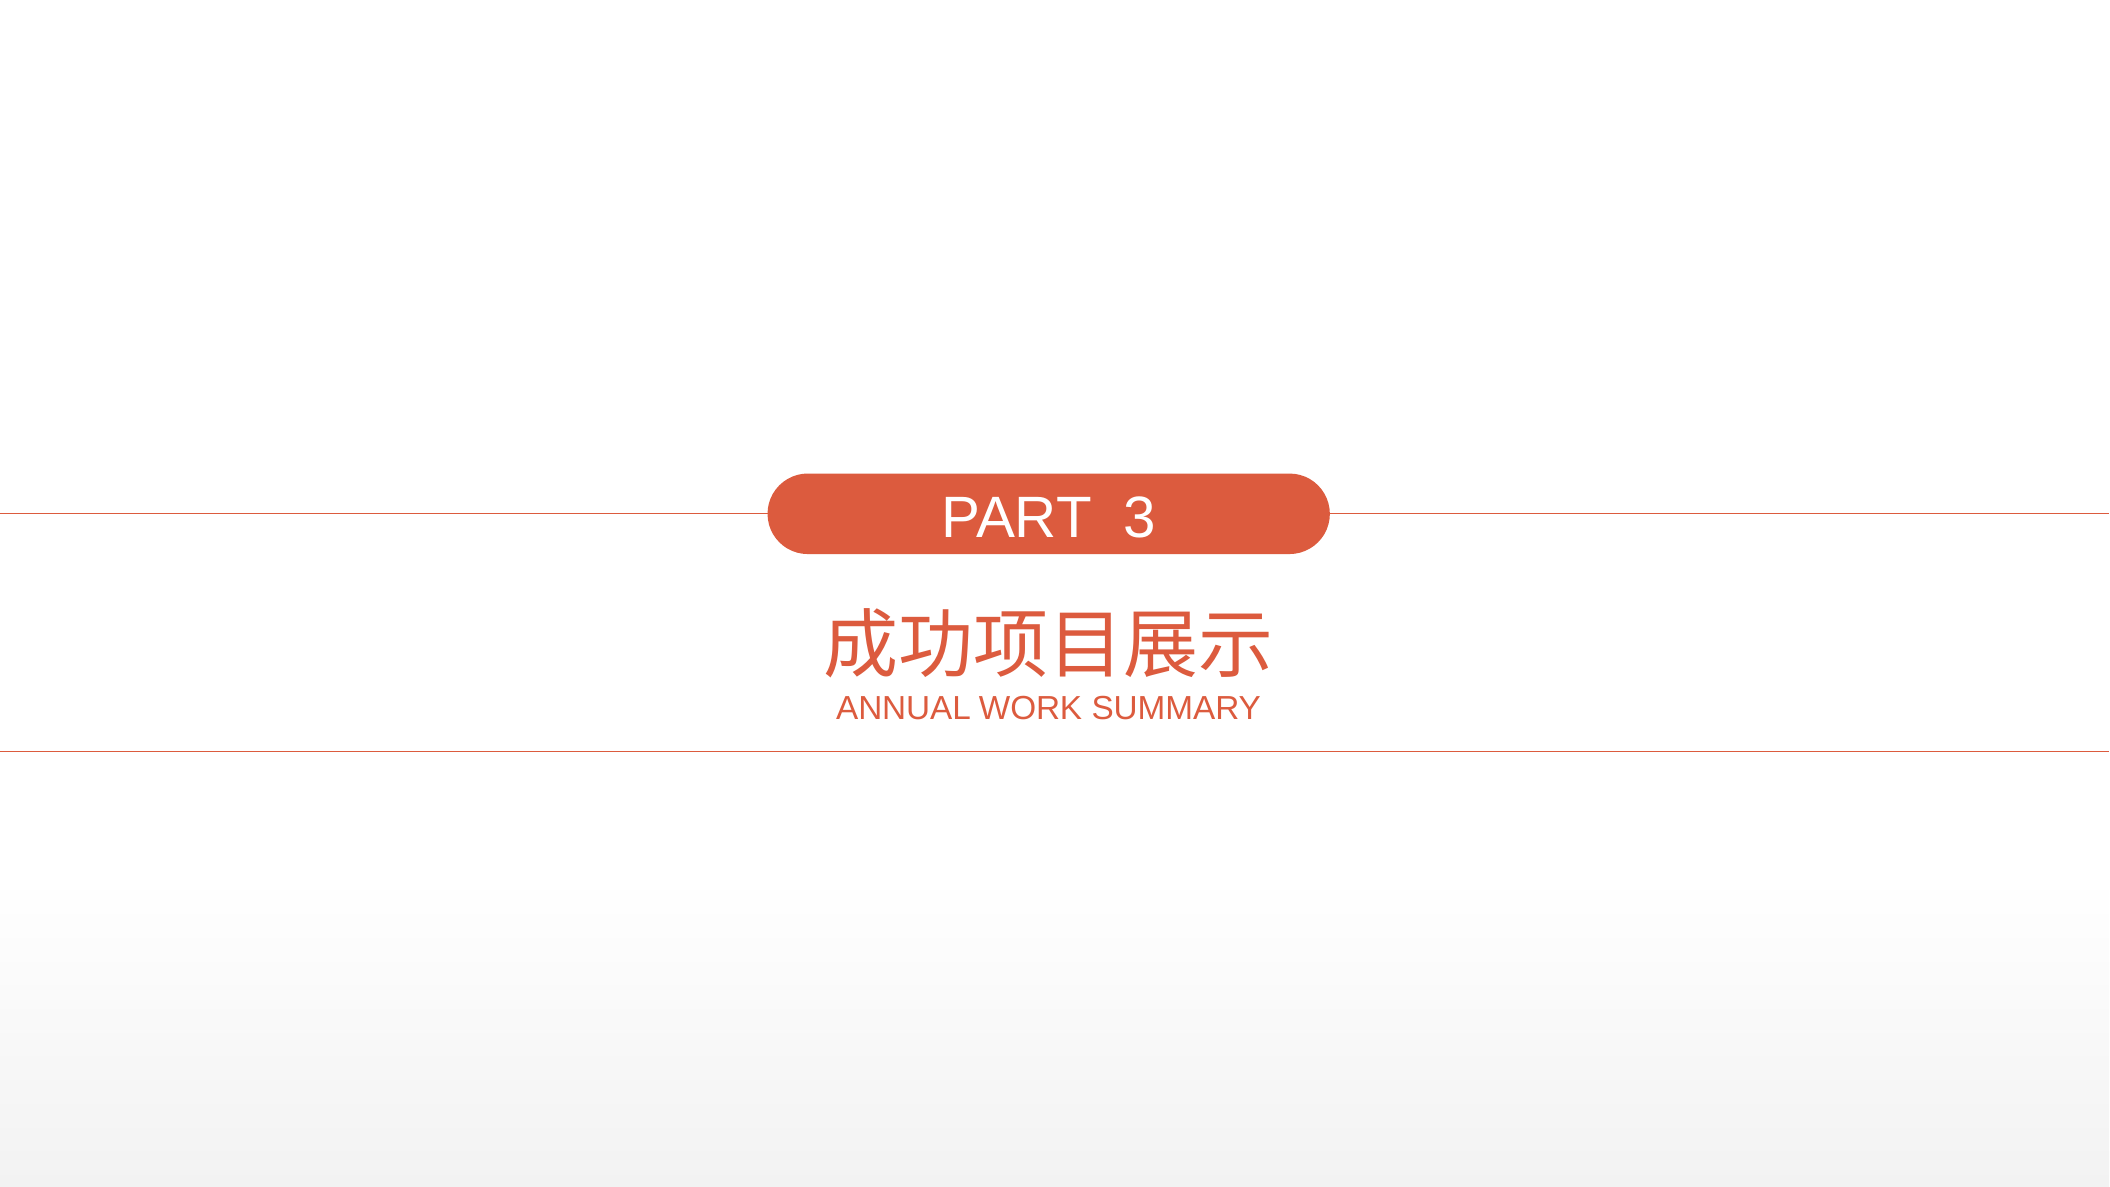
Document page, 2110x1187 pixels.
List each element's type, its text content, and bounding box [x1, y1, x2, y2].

text_box PART 3 [767, 514, 1330, 555]
text_box PART 3 [767, 473, 1330, 513]
